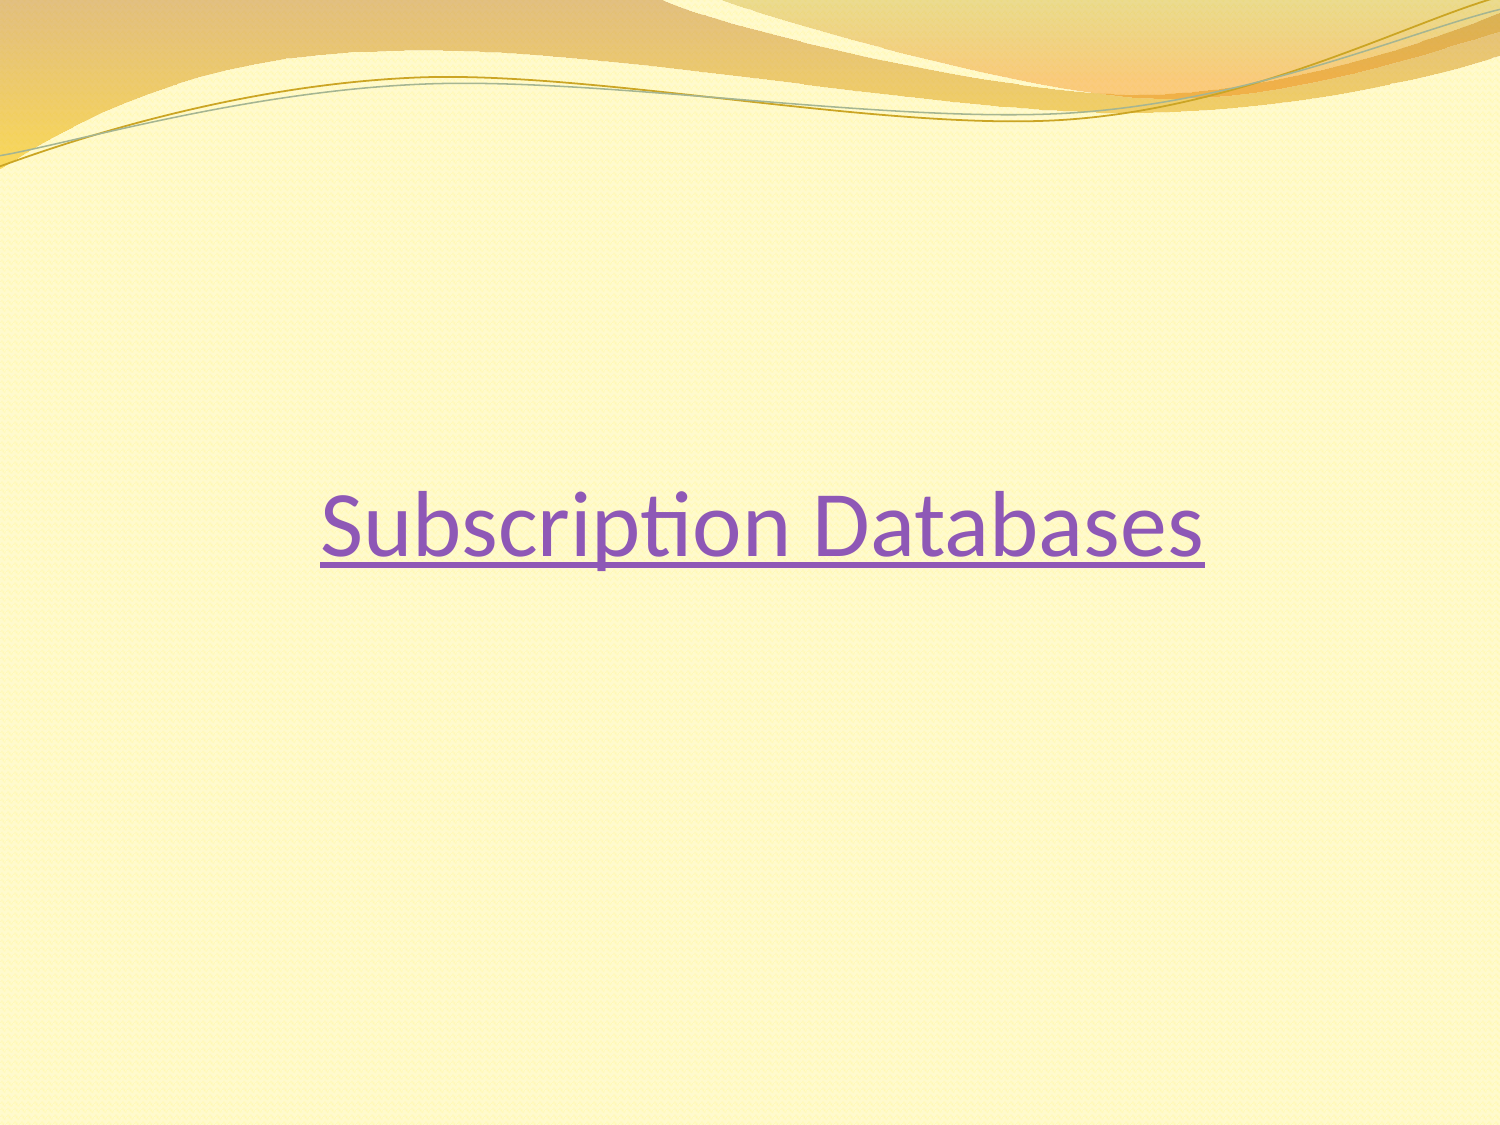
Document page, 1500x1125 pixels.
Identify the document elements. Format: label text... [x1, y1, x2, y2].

title Subscription Databases [87, 387, 1438, 576]
